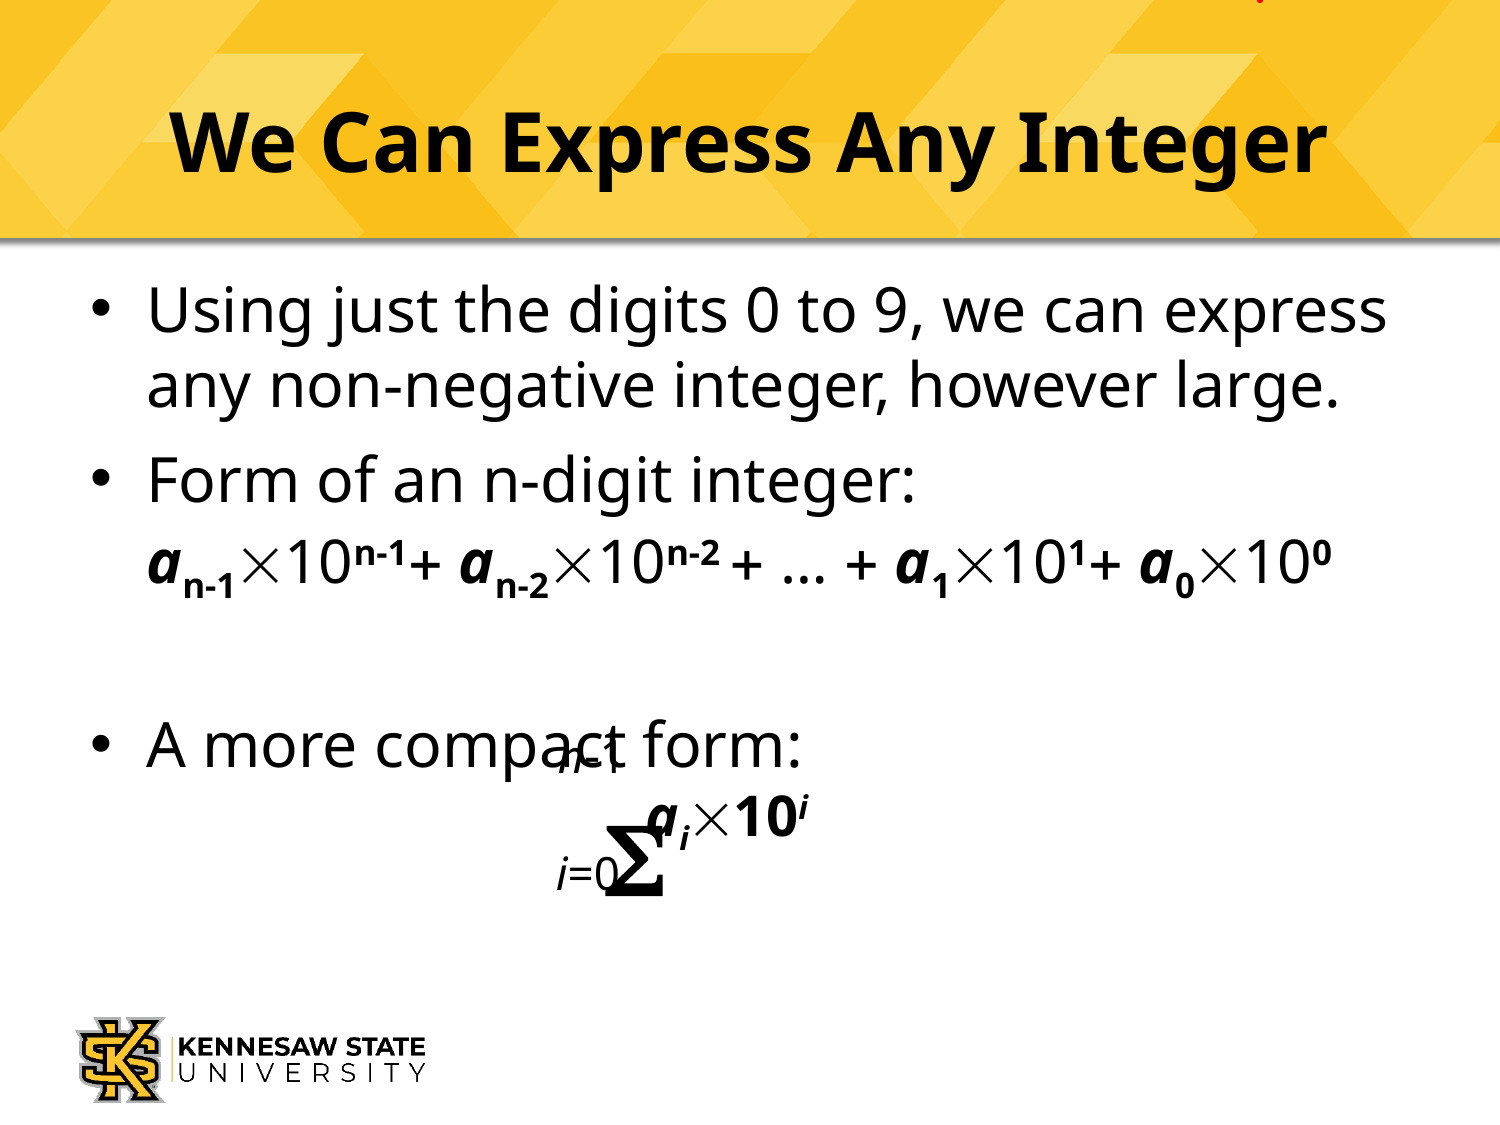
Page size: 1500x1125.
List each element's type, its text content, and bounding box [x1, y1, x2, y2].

text_box i=0 [537, 835, 728, 909]
list Using just the digits 0 to 9, we can express any non-negative integer, however large. Form of an n-digit integer: an-110n-1 an-210n-2  …  a1101 a0100 A more compact form:  [75, 262, 1425, 1005]
text_box n1 [539, 718, 730, 792]
text_box ai10i [627, 763, 944, 867]
title We Can Express Any Integer [75, 45, 1425, 233]
picture [75, 1017, 425, 1103]
picture [0, 0, 1500, 251]
